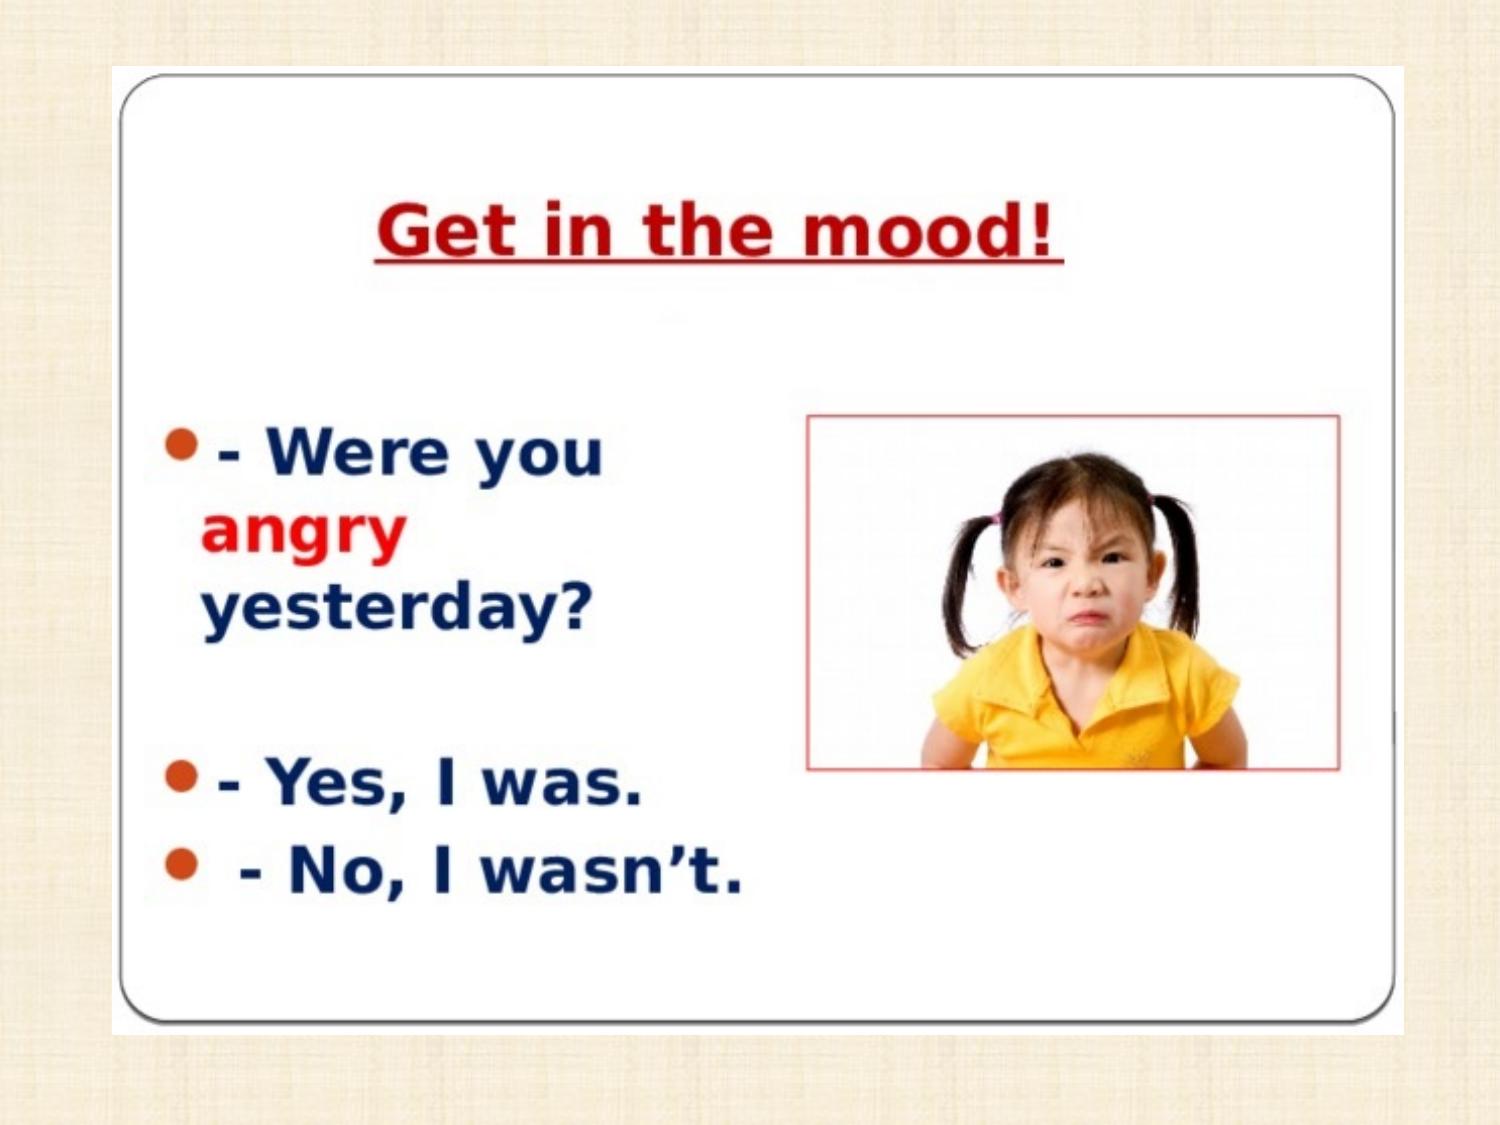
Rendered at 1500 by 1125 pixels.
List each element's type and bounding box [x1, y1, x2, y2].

picture [111, 66, 1404, 1036]
